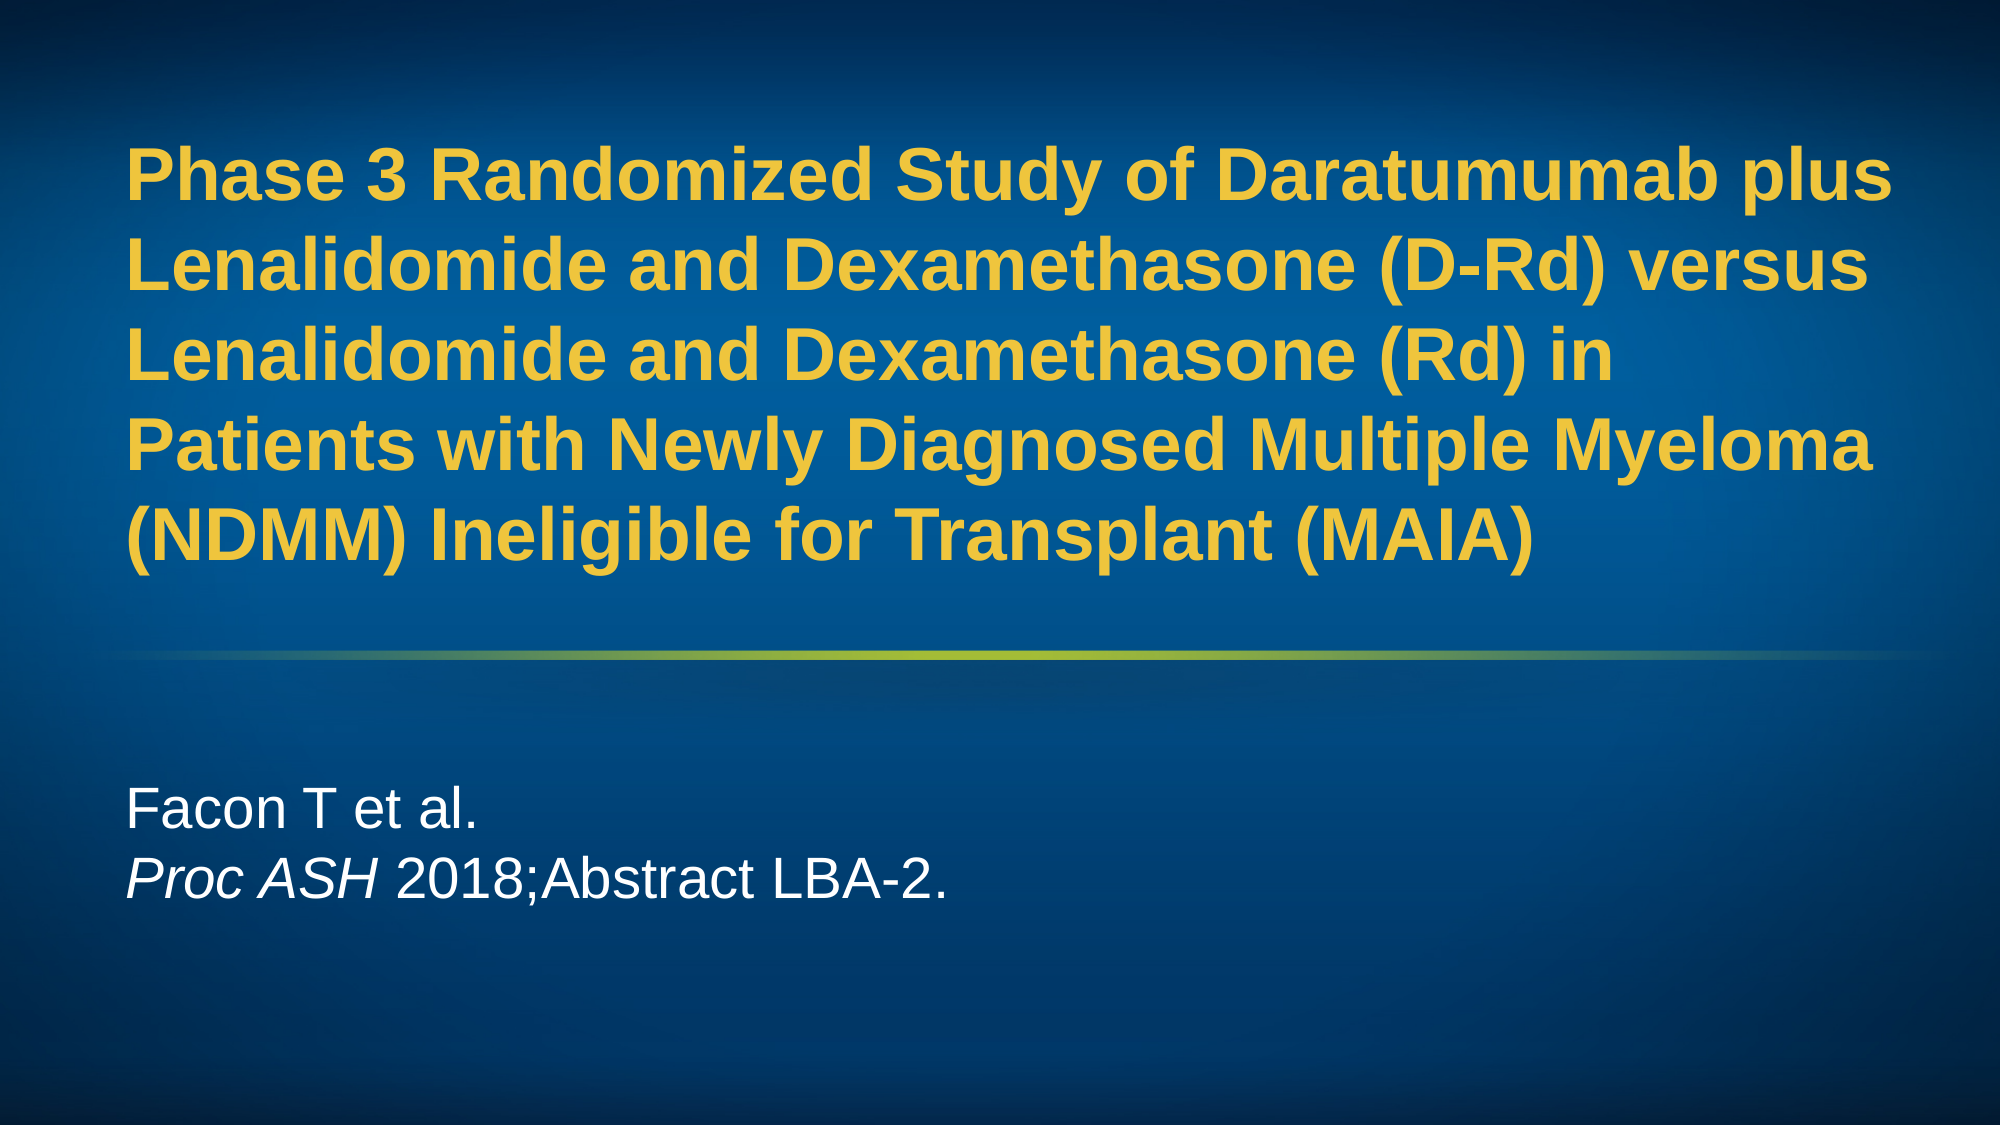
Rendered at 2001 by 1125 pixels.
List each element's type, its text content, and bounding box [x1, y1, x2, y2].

title Phase 3 Randomized Study of Daratumumab plus Lenalidomide and Dexamethasone (D-Rd) versus Lenalidomide and Dexamethasone (Rd) in Patients with Newly Diagnosed Multiple Myeloma (NDMM) Ineligible for Transplant (MAIA) [110, 75, 1913, 625]
picture [0, 0, 2000, 1125]
subtitle Facon T et al. Proc ASH 2018;Abstract LBA-2. [110, 762, 1890, 1050]
